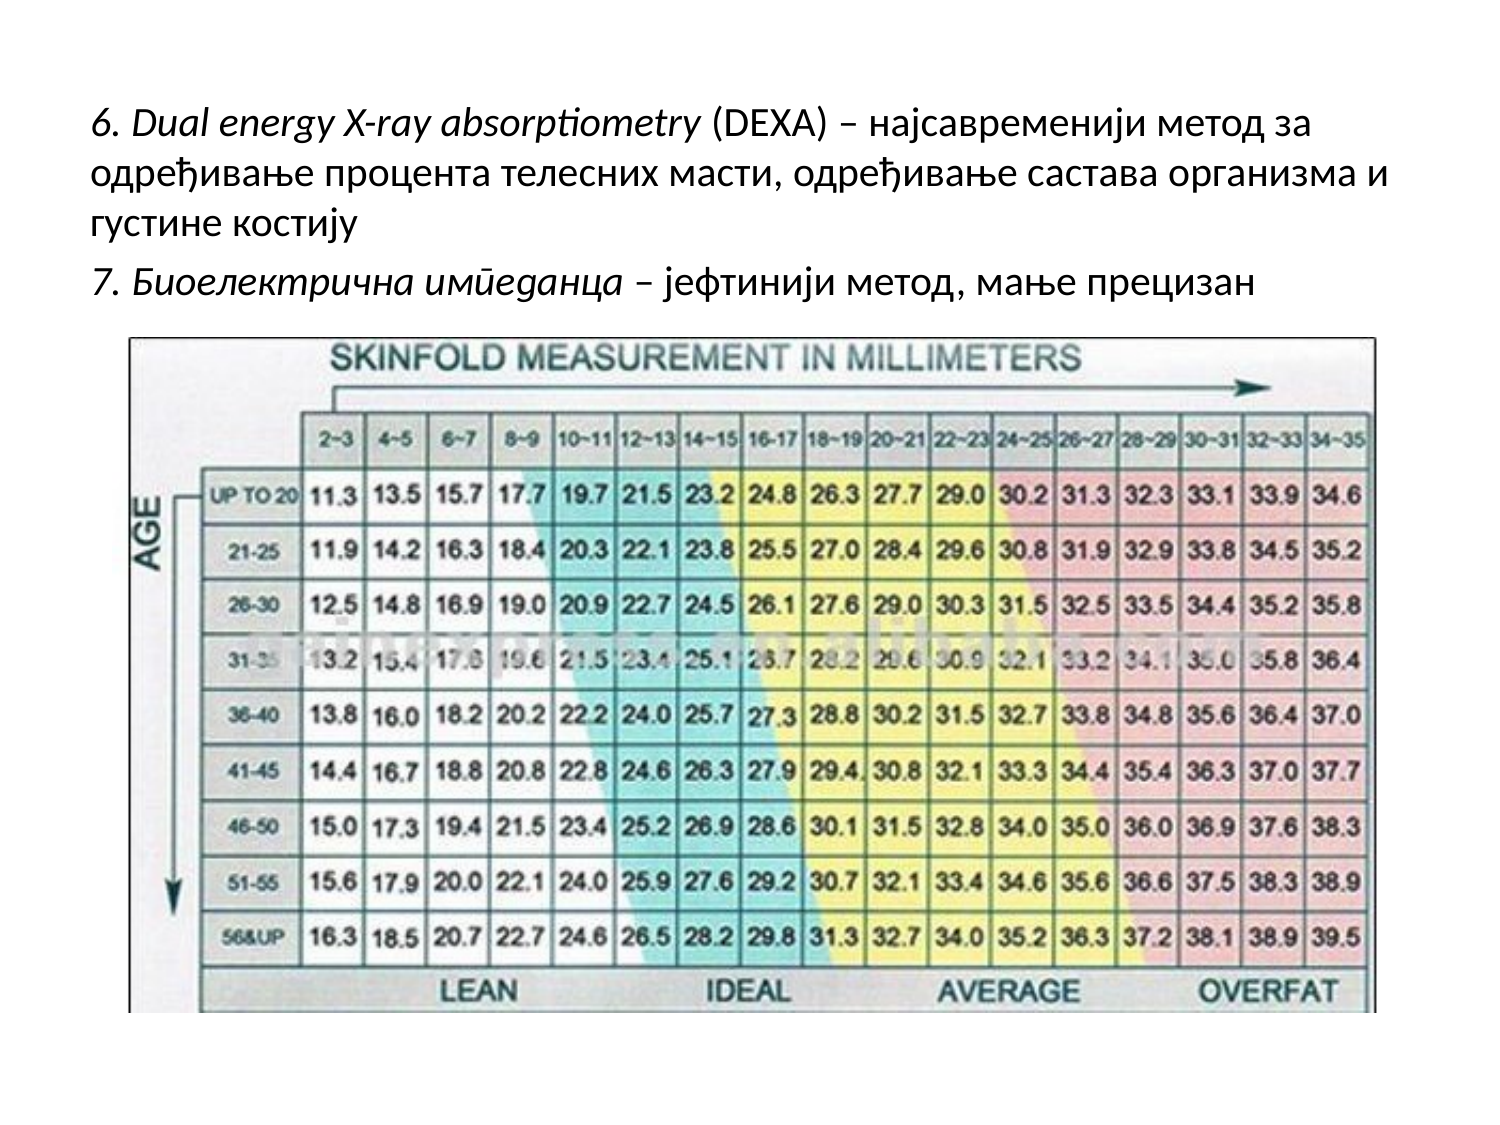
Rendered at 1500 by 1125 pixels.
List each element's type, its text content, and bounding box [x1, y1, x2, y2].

picture [112, 337, 1394, 1013]
list 6. Dual energy X-ray absorptiometry (DEXA) – најсавременији метод за одређивање процента телесних масти, одређивање састава организма и густине костију 7. Биоелектрична импеданца – јефтинији метод, мање прецизан [75, 87, 1425, 1005]
